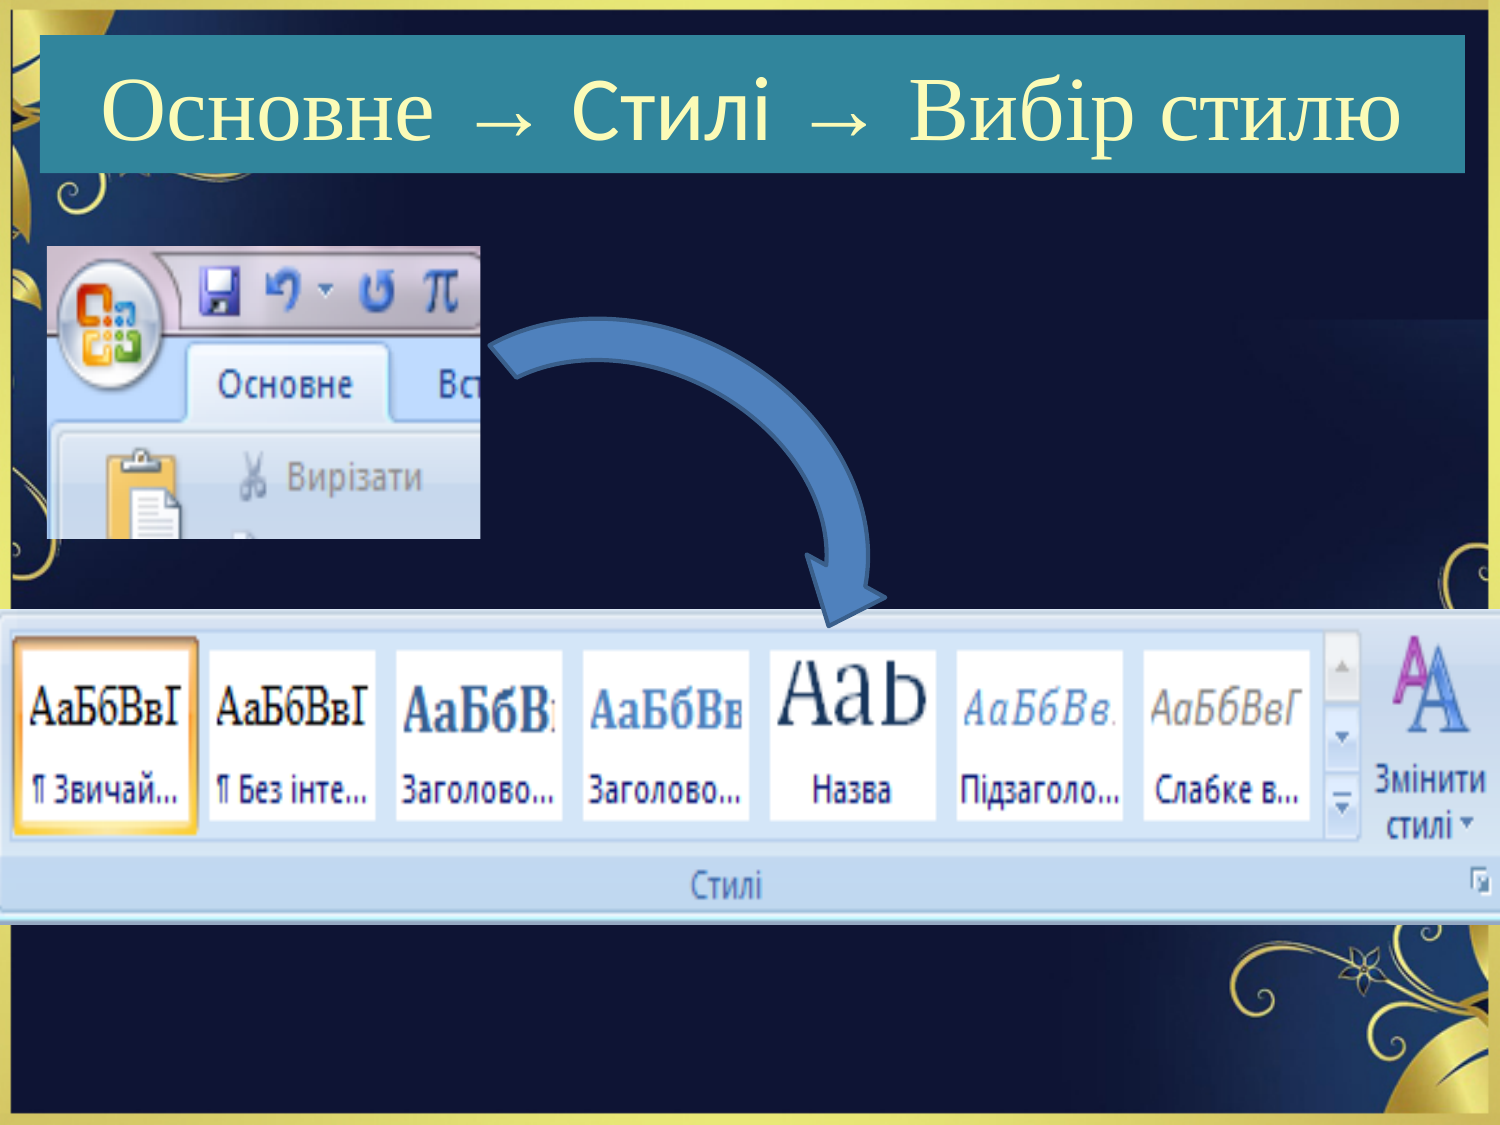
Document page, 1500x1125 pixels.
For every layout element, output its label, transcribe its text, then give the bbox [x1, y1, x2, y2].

text_box [487, 316, 888, 607]
picture [0, 0, 1500, 1125]
title Основне → Стилі → Вибір стилю [39, 34, 1466, 174]
